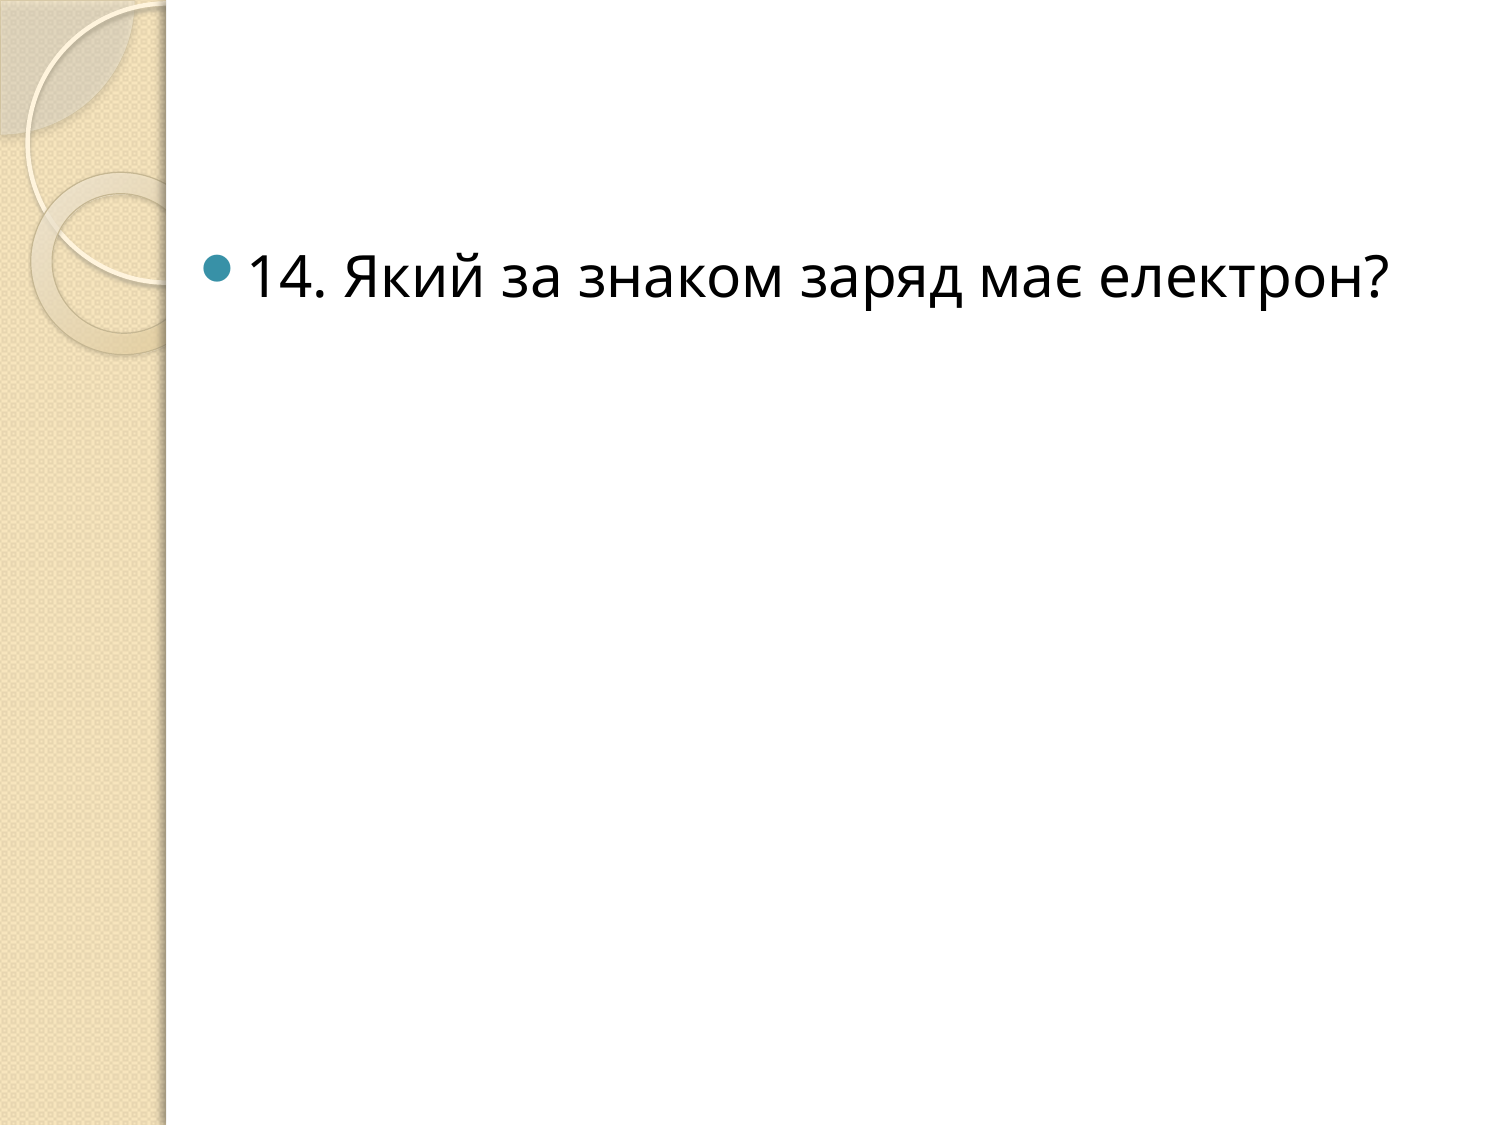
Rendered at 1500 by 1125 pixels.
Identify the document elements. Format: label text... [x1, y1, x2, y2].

list 14. Який за знаком заряд має електрон? [171, 231, 1466, 1025]
